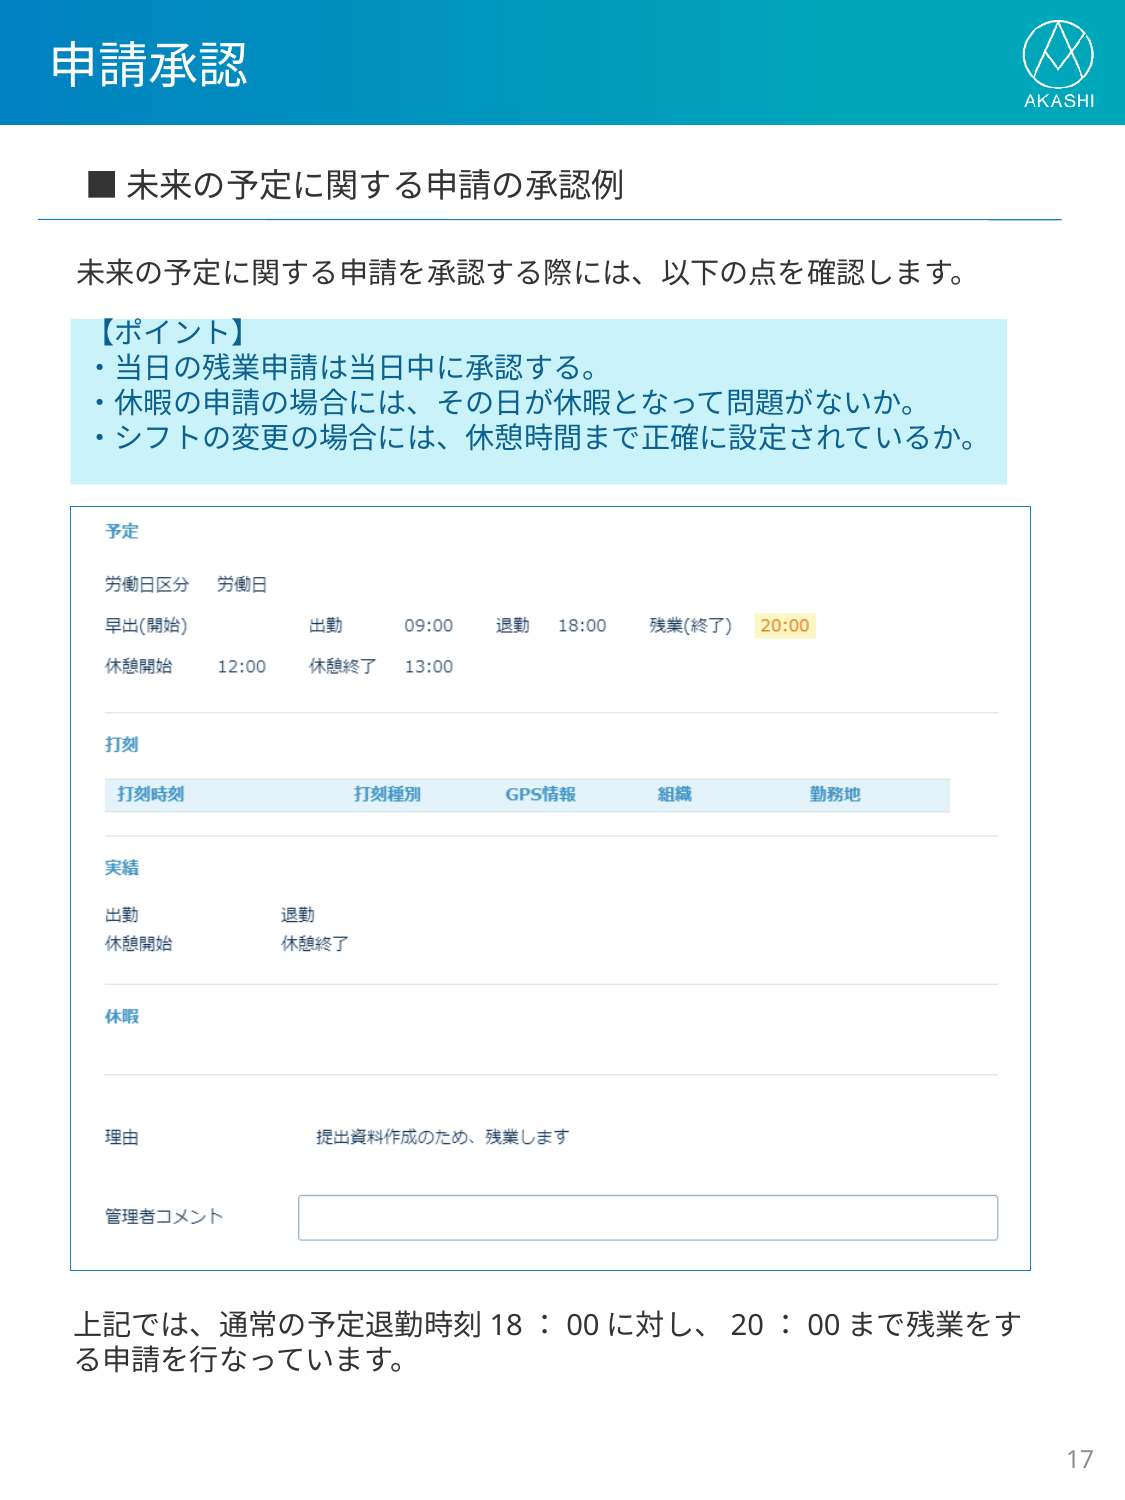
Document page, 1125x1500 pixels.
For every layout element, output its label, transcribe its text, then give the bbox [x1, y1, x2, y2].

picture [70, 506, 1031, 1271]
text_box ■未来の予定に関する申請の承認例 [70, 156, 1048, 212]
slide_number 16 [856, 1420, 1110, 1500]
text_box 未来の予定に関する申請を承認する際には、以下の点を確認します。 [61, 246, 983, 297]
text_box 上記では、通常の予定退勤時刻18：00に対し、20：00まで残業をする申請を行なっています。 [58, 1298, 1045, 1384]
title 申請承認 [33, 0, 1045, 123]
text_box 【ポイント】 ・当日の残業申請は当日中に承認する。 ・休暇の申請の場合には、その日が休暇となって問題がないか。 ・シフトの変更の場合には、休憩時間まで正確に設定されているか。 [70, 318, 1008, 486]
picture [1045, 9, 1103, 117]
